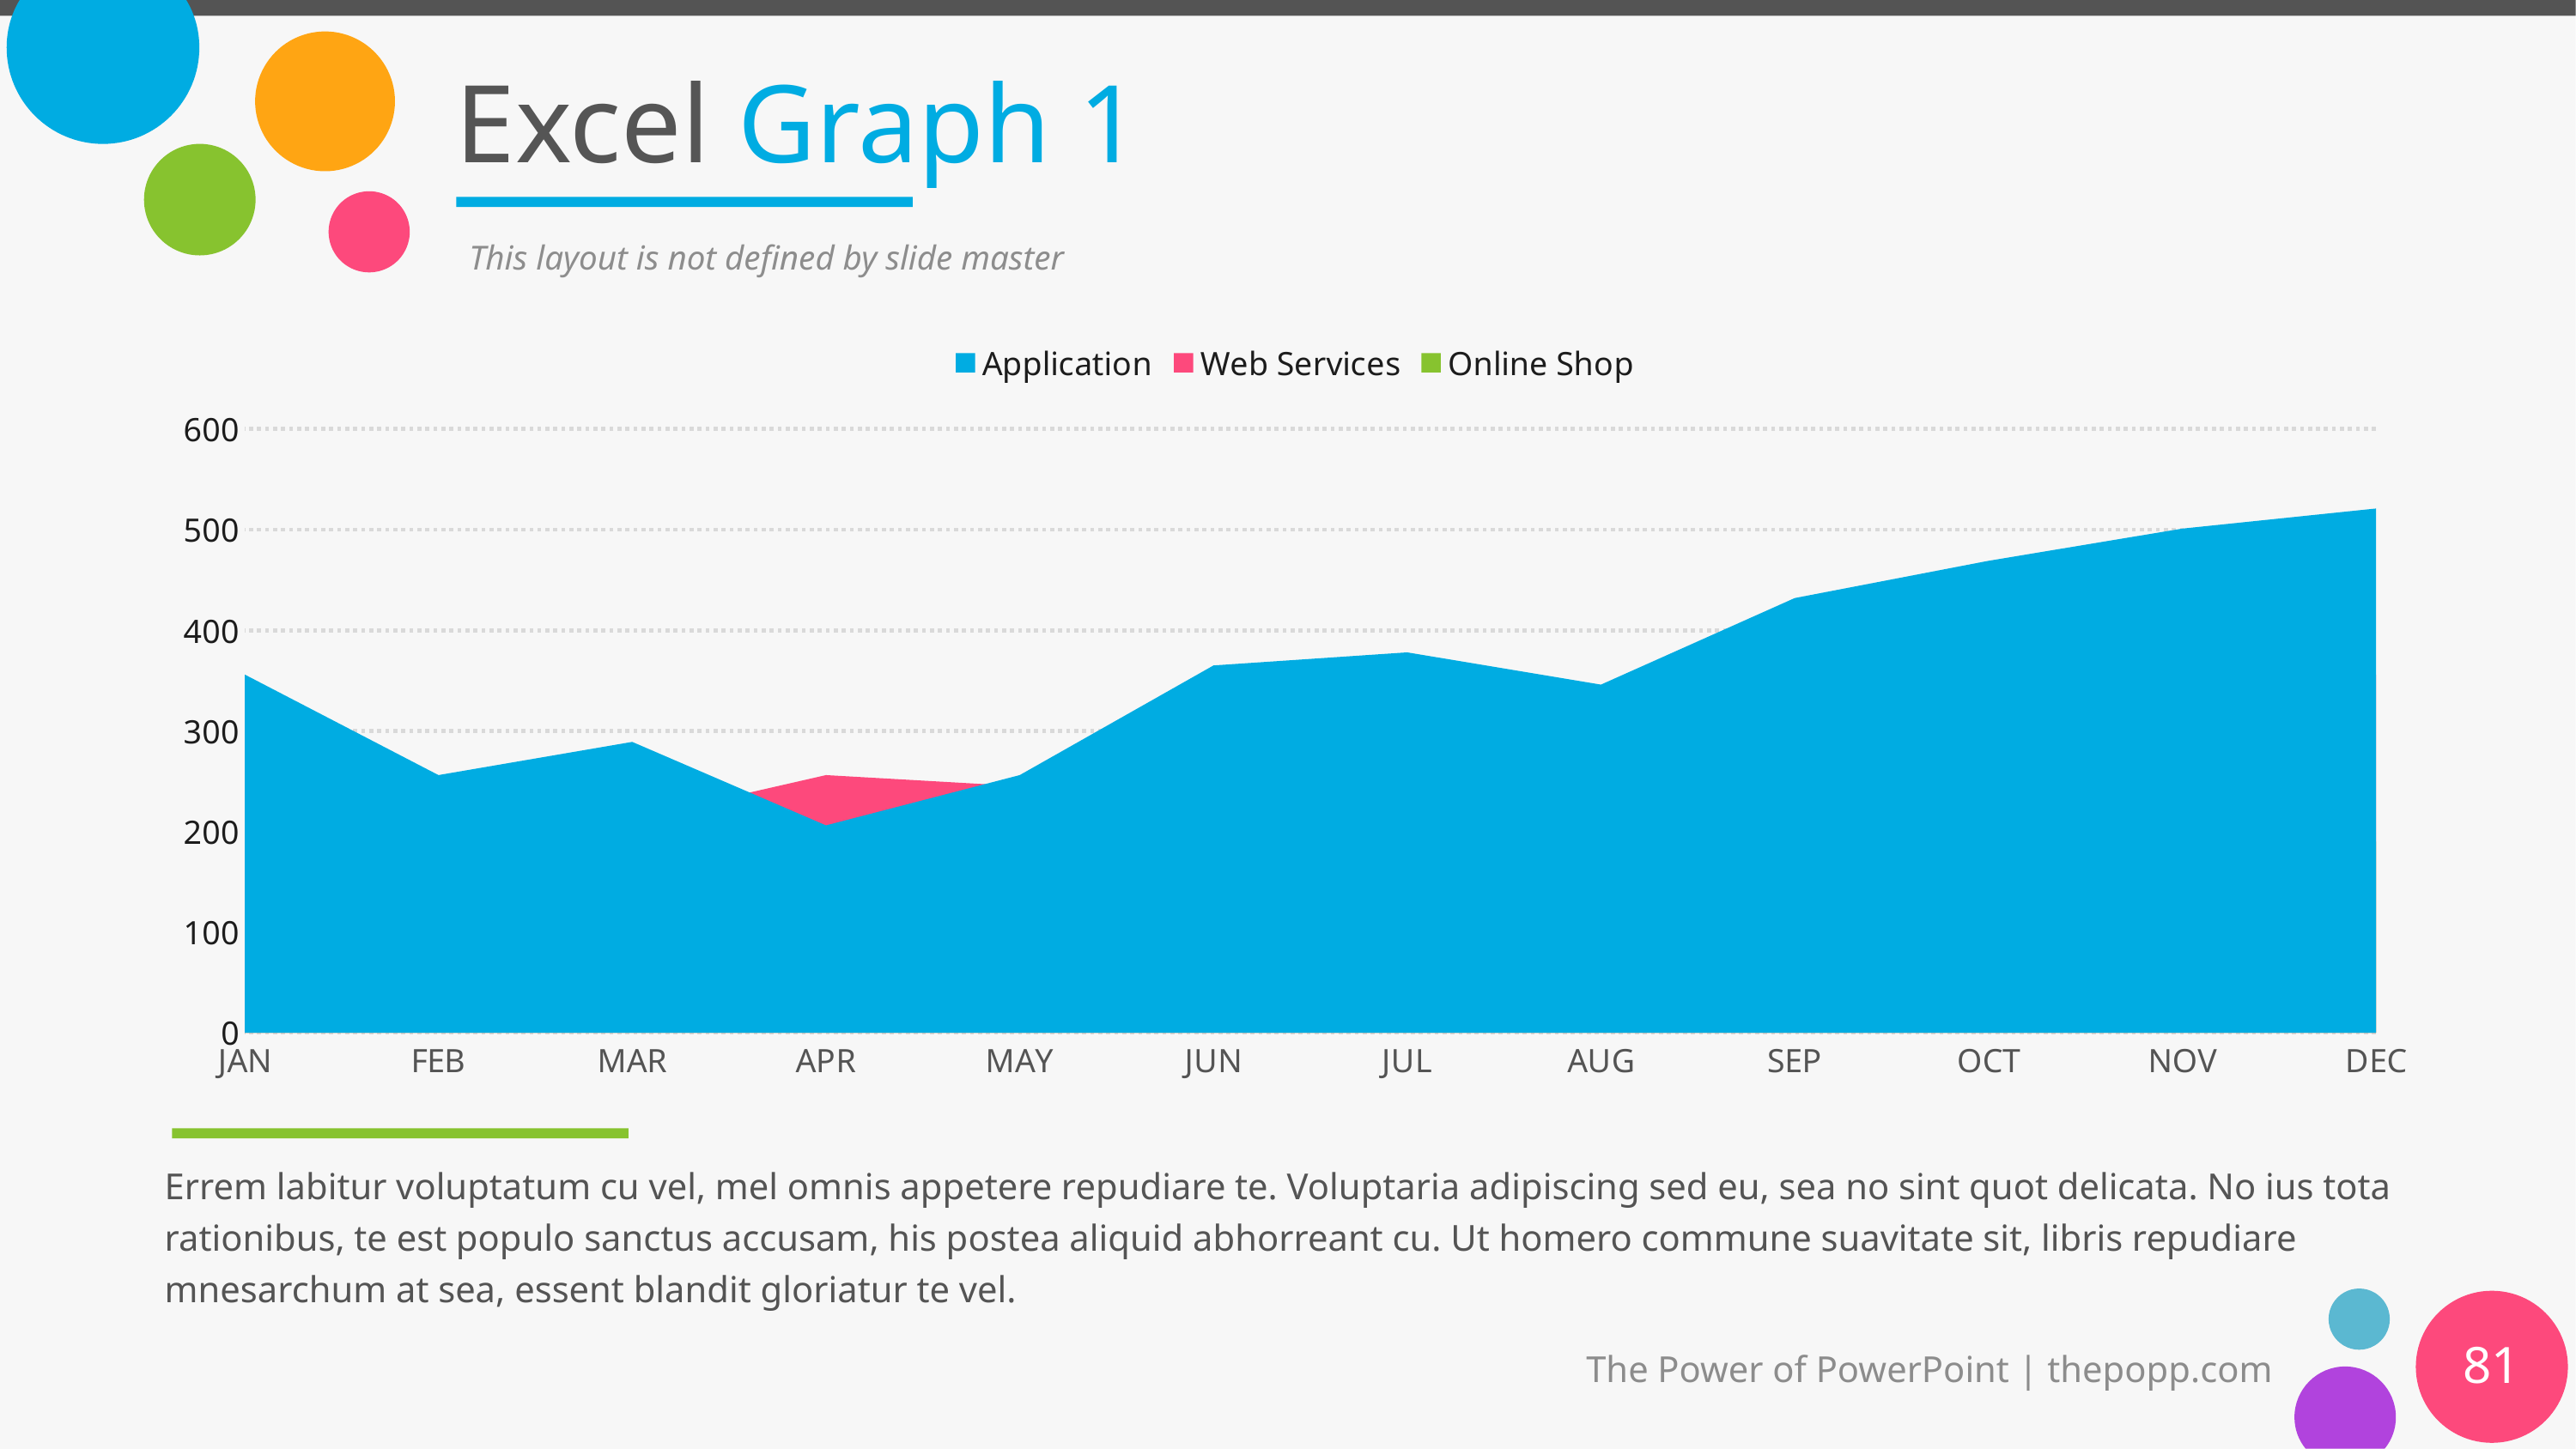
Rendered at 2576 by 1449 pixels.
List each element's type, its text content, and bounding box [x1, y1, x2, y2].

title Excel Graph 1 [433, 34, 2454, 204]
chart [137, 324, 2454, 1098]
text_box Errem labitur voluptatum cu vel, mel omnis appetere repudiare te. Voluptaria adipiscing sed eu, sea no sint quot delicata. No ius tota rationibus, te est populo sanctus accusam, his postea aliquid abhorreant cu. Ut homero commune suavitate sit, libris repudiare mnesarchum at sea, essent blandit gloriatur te vel. [151, 1149, 2434, 1317]
list This layout is not defined by slide master [446, 217, 2465, 288]
slide_number 81 [2415, 1328, 2568, 1406]
footer The Power of PowerPoint | thepopp.com [1479, 1332, 2296, 1410]
text_box [170, 1126, 630, 1140]
